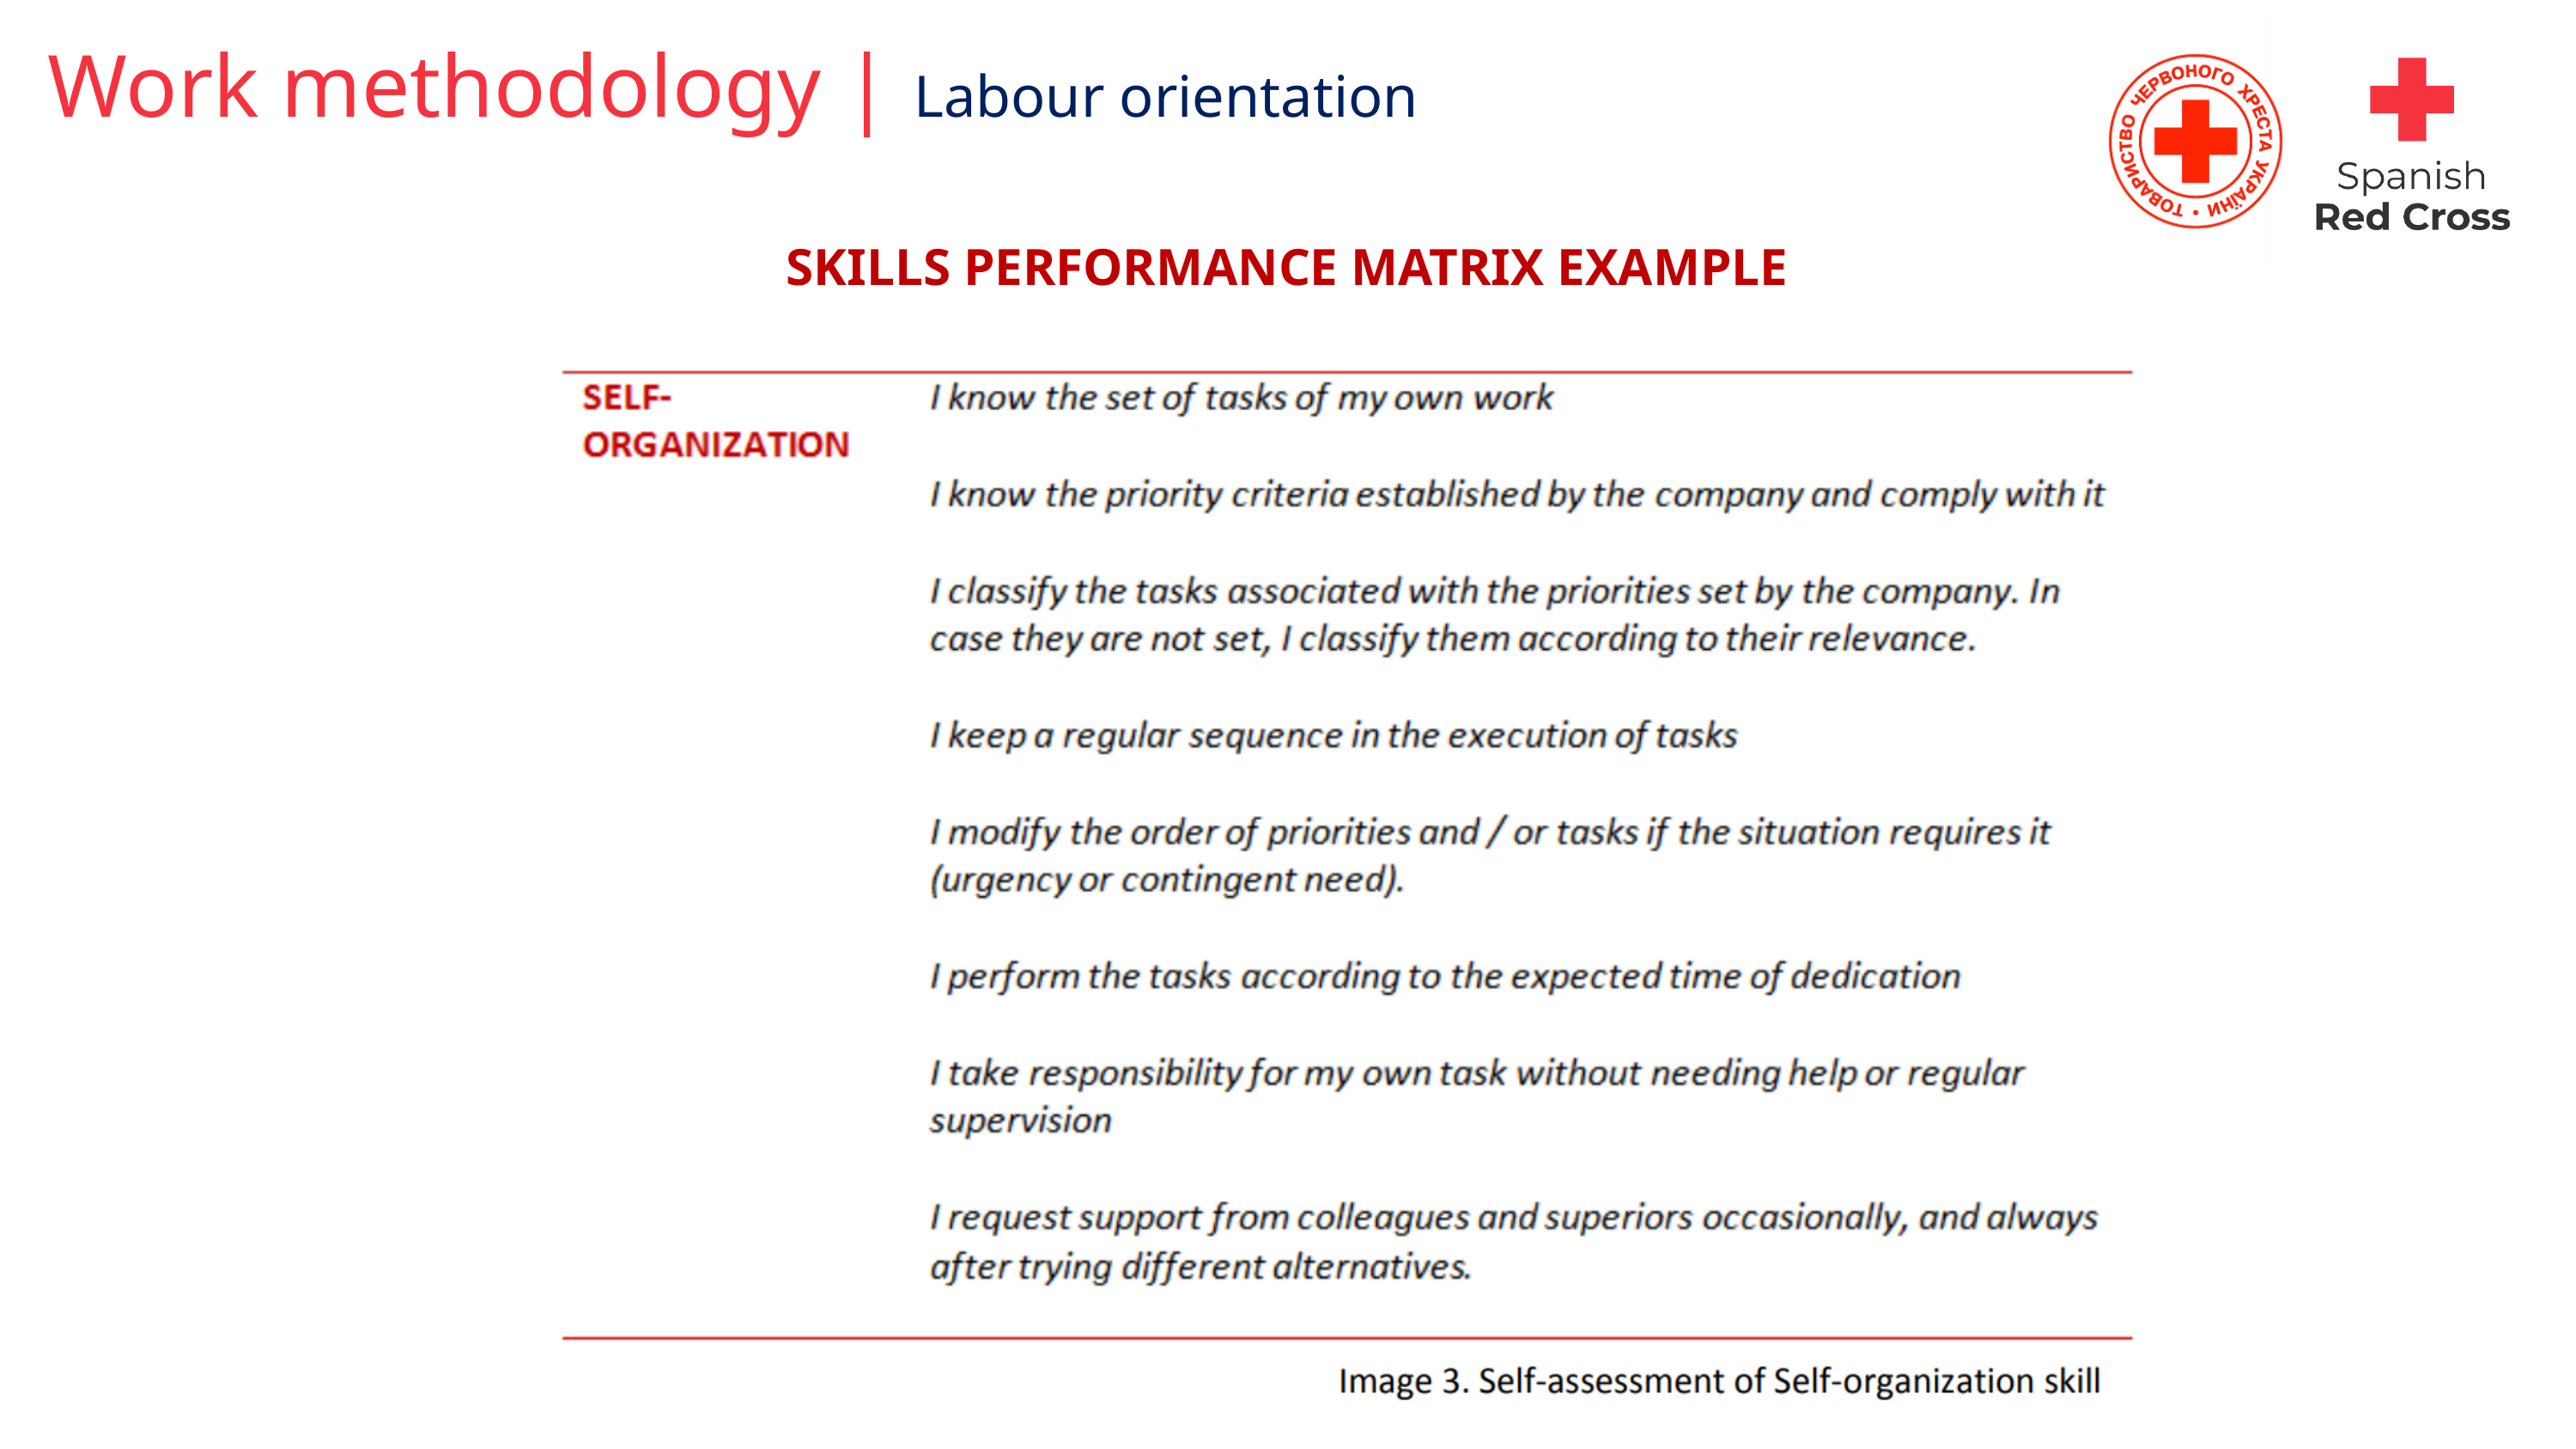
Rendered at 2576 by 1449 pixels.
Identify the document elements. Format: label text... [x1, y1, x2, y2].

text_box SKILLS PERFORMANCE MATRIX EXAMPLE [780, 228, 1796, 302]
text_box Work methodology | Labour orientation [41, 24, 1893, 141]
picture [545, 358, 2147, 1415]
picture [2100, 3, 2547, 281]
